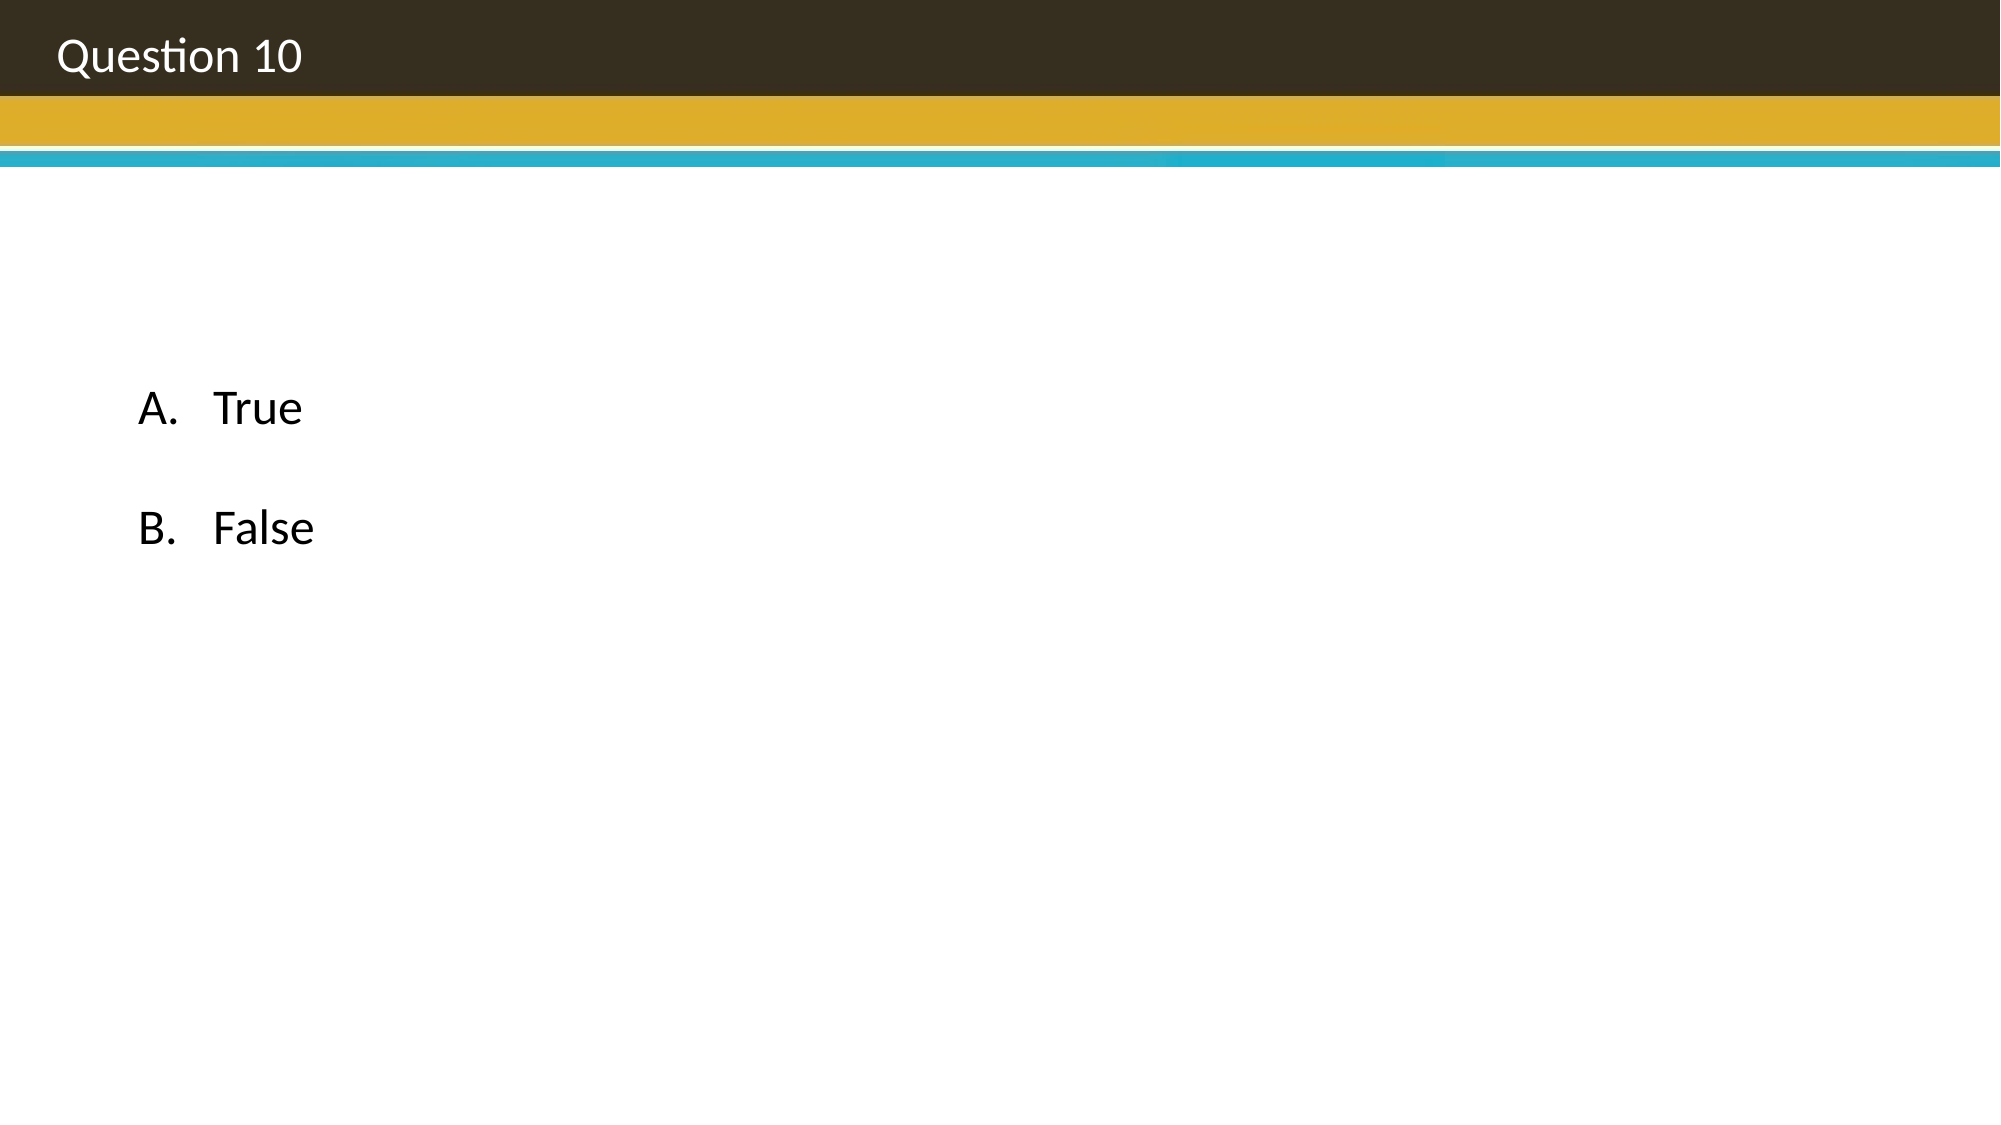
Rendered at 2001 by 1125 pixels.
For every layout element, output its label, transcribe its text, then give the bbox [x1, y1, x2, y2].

text_box Question 10 [41, 14, 318, 90]
picture [0, 0, 2000, 167]
